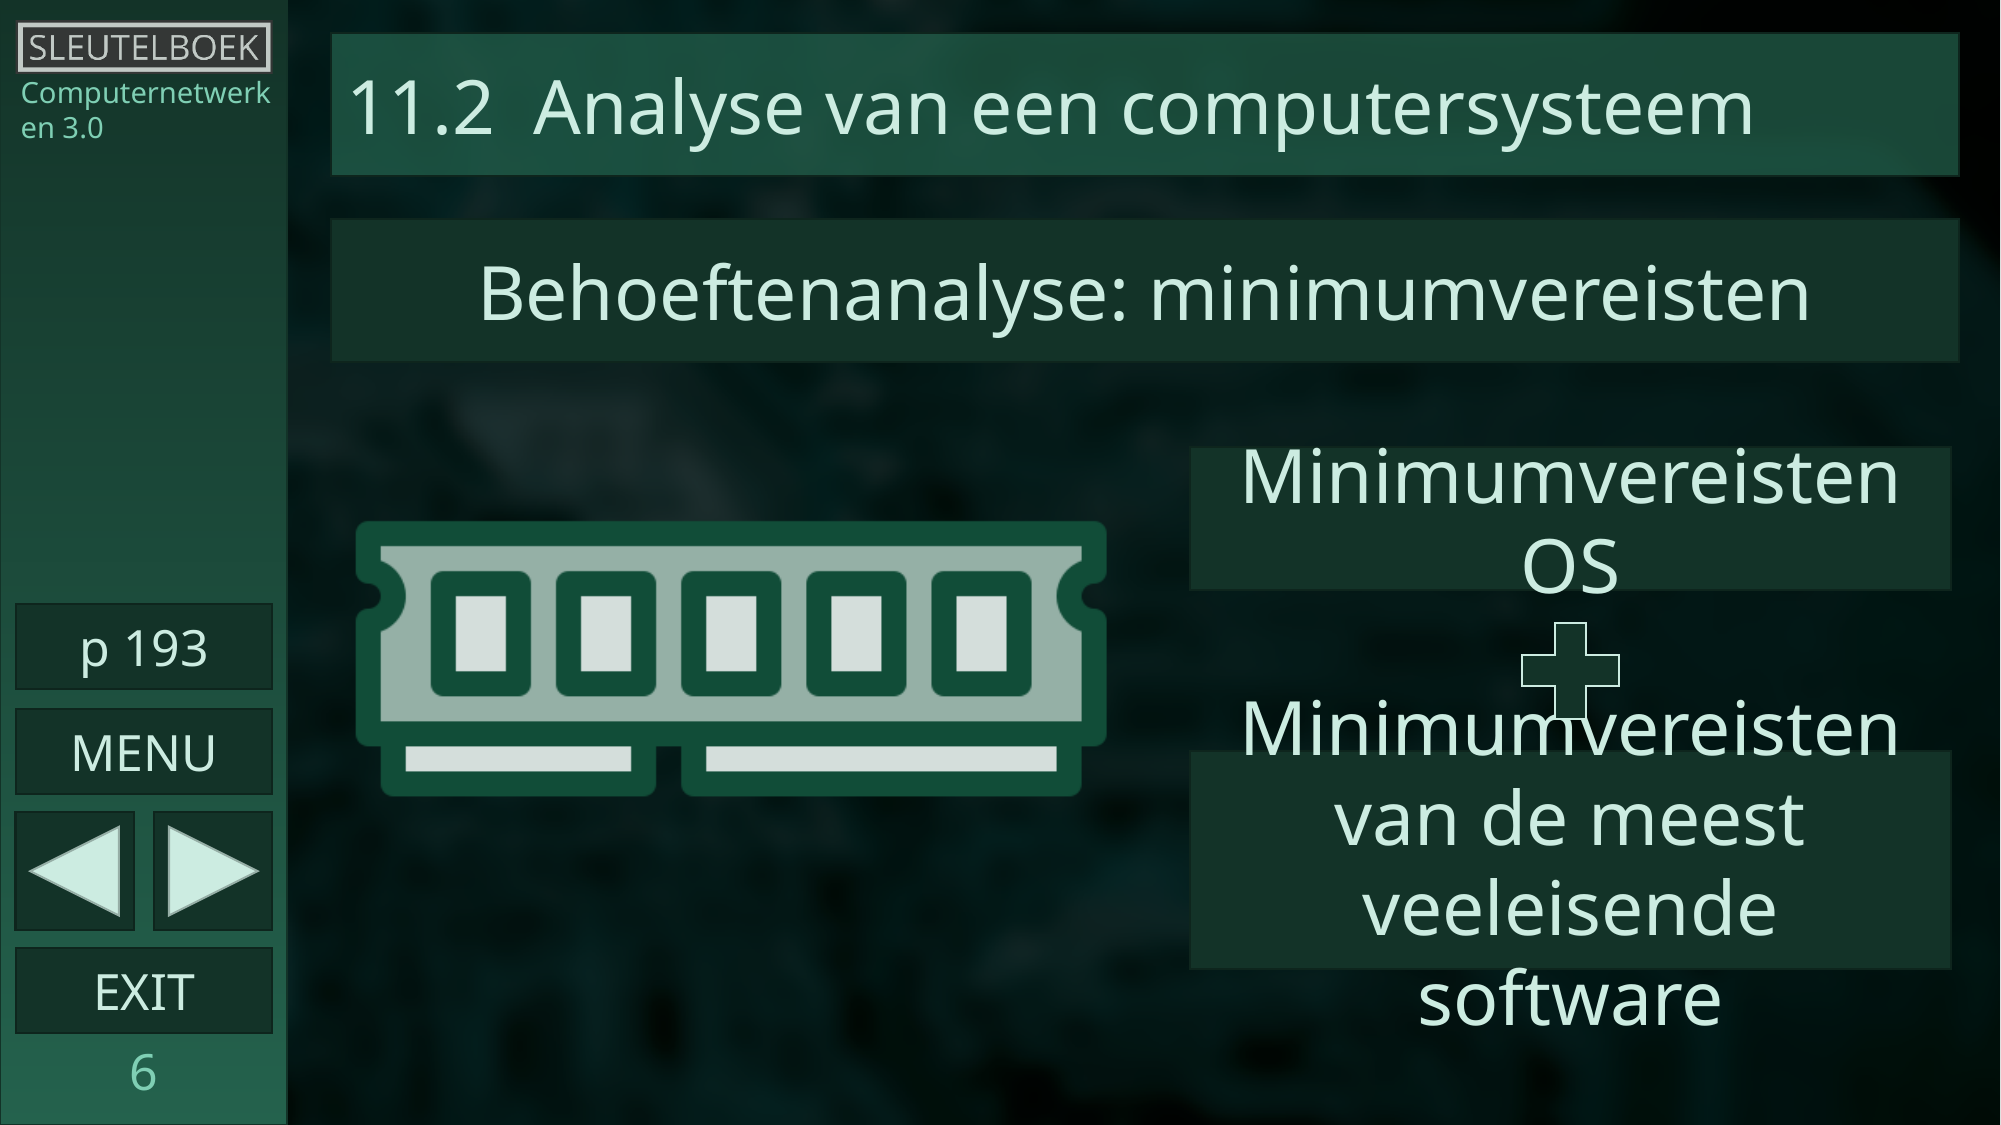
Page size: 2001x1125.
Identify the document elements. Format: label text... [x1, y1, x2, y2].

text_box [1521, 622, 1620, 720]
slide_number 6 [16, 1044, 273, 1105]
text_box Minimumvereisten van de meest veeleisende software [1189, 750, 1952, 970]
text_box p 193 [15, 603, 273, 690]
text_box Behoeftenanalyse: minimumvereisten [330, 218, 1960, 363]
text_box Computernetwerken 3.0 [5, 67, 288, 153]
text_box Minimumvereisten OS [1189, 446, 1952, 591]
text_box 11.2 Analyse van een computersysteem [330, 32, 1960, 177]
text_box MENU [15, 708, 273, 795]
picture [288, 0, 2001, 1125]
